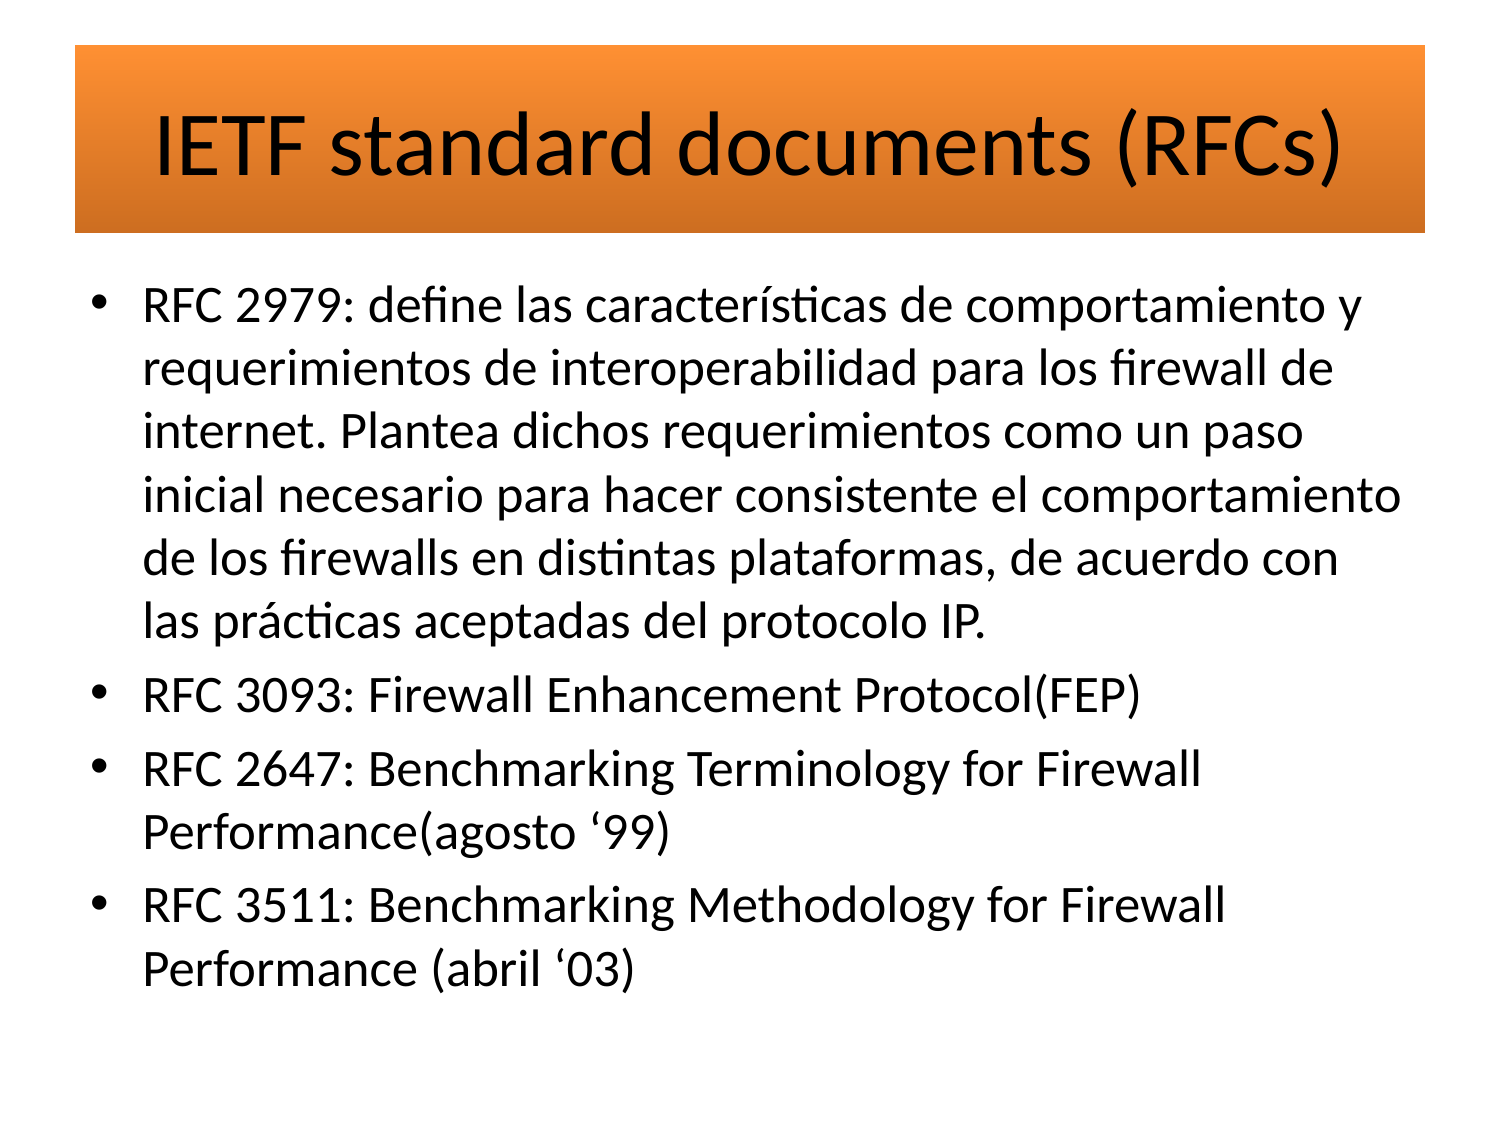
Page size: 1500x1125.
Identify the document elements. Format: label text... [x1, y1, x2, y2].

title IETF standard documents (RFCs) [75, 45, 1425, 233]
list RFC 2979: define las características de comportamiento y requerimientos de interoperabilidad para los firewall de internet. Plantea dichos requerimientos como un paso inicial necesario para hacer consistente el comportamiento de los firewalls en distintas plataformas, de acuerdo con las prácticas aceptadas del protocolo IP. RFC 3093: Firewall Enhancement Protocol(FEP) RFC 2647: Benchmarking Terminology for Firewall Performance(agosto ‘99) RFC 3511: Benchmarking Methodology for Firewall Performance (abril ‘03) [75, 262, 1425, 1005]
